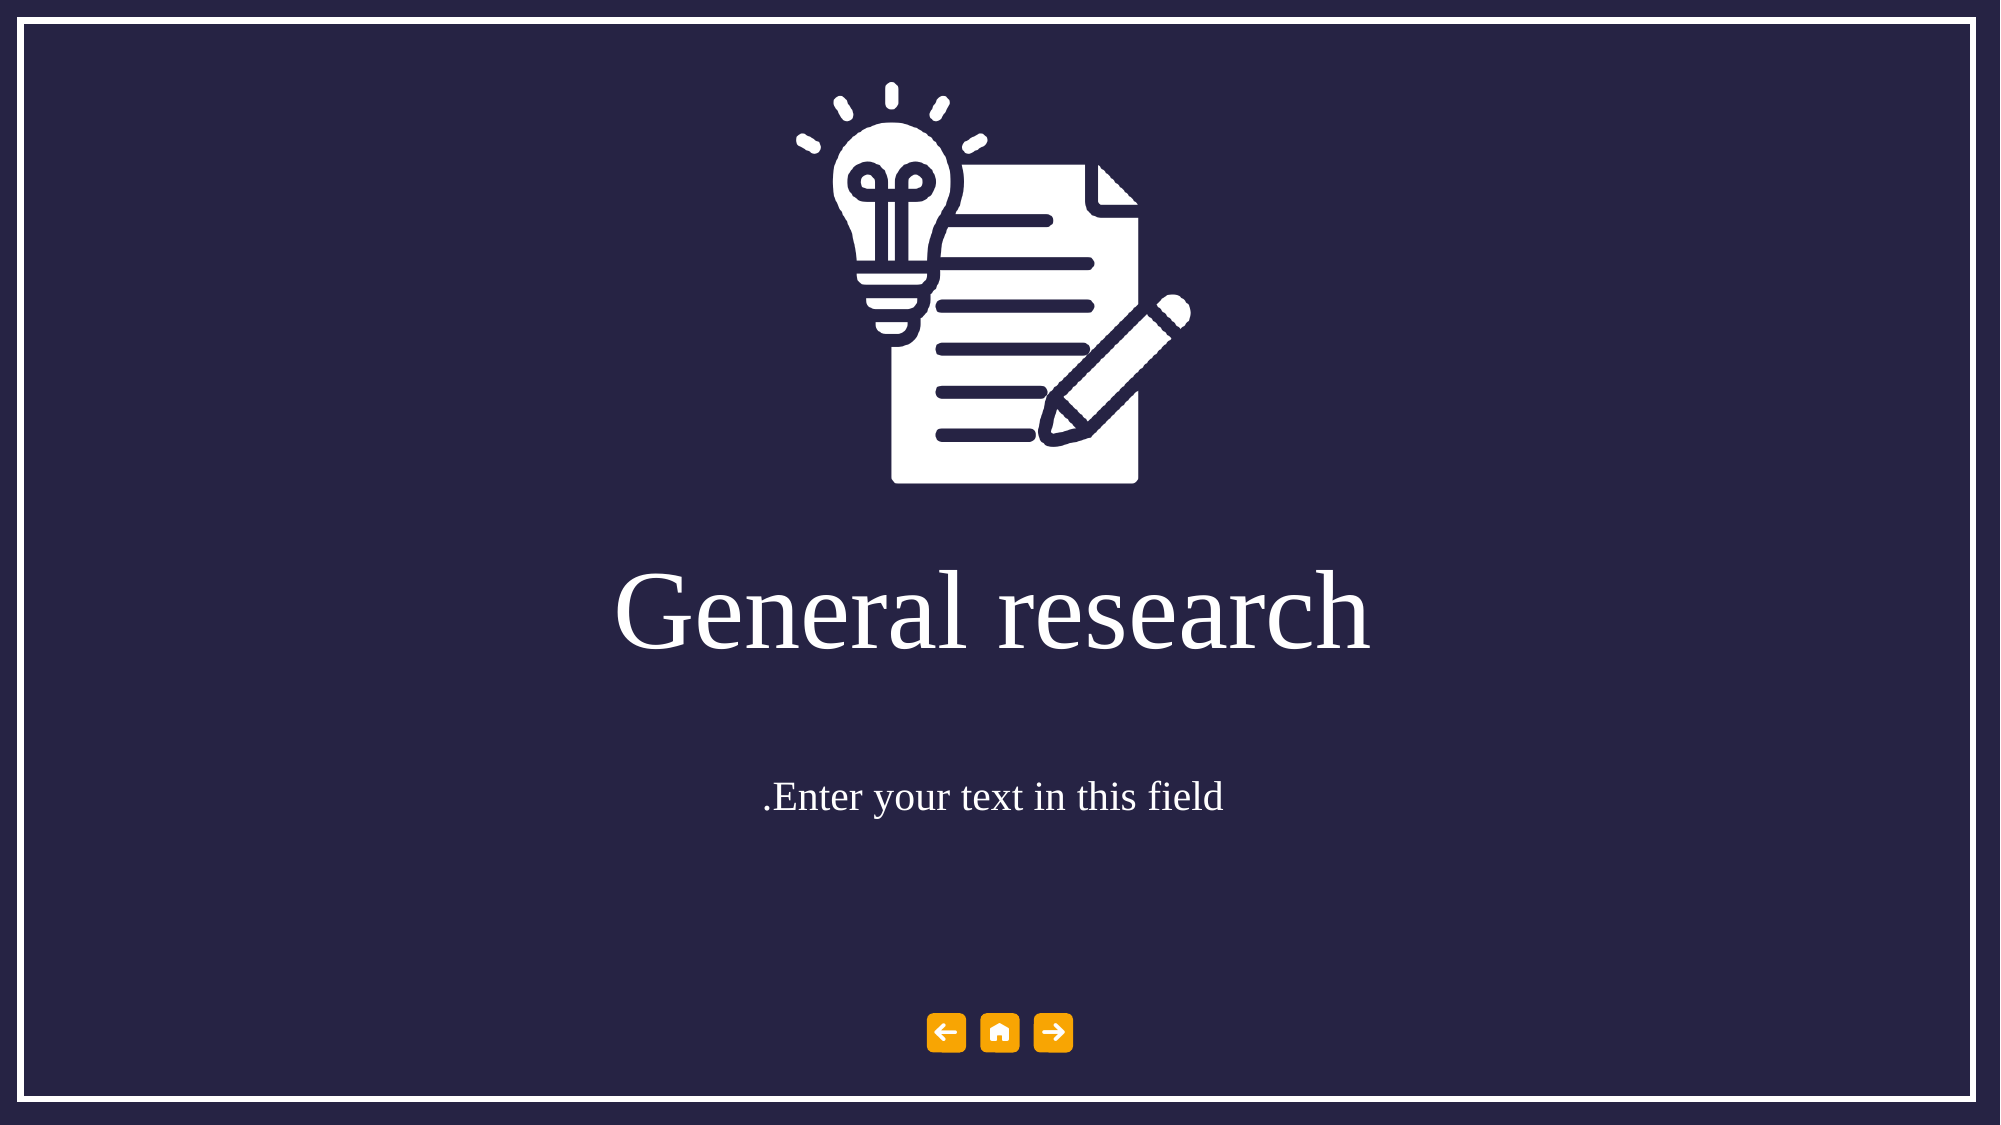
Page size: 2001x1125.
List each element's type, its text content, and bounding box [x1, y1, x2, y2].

text_box Enter your text in this field. [20, 761, 1966, 827]
picture [782, 72, 1204, 493]
text_box General research [20, 529, 1966, 679]
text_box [926, 1013, 1074, 1053]
